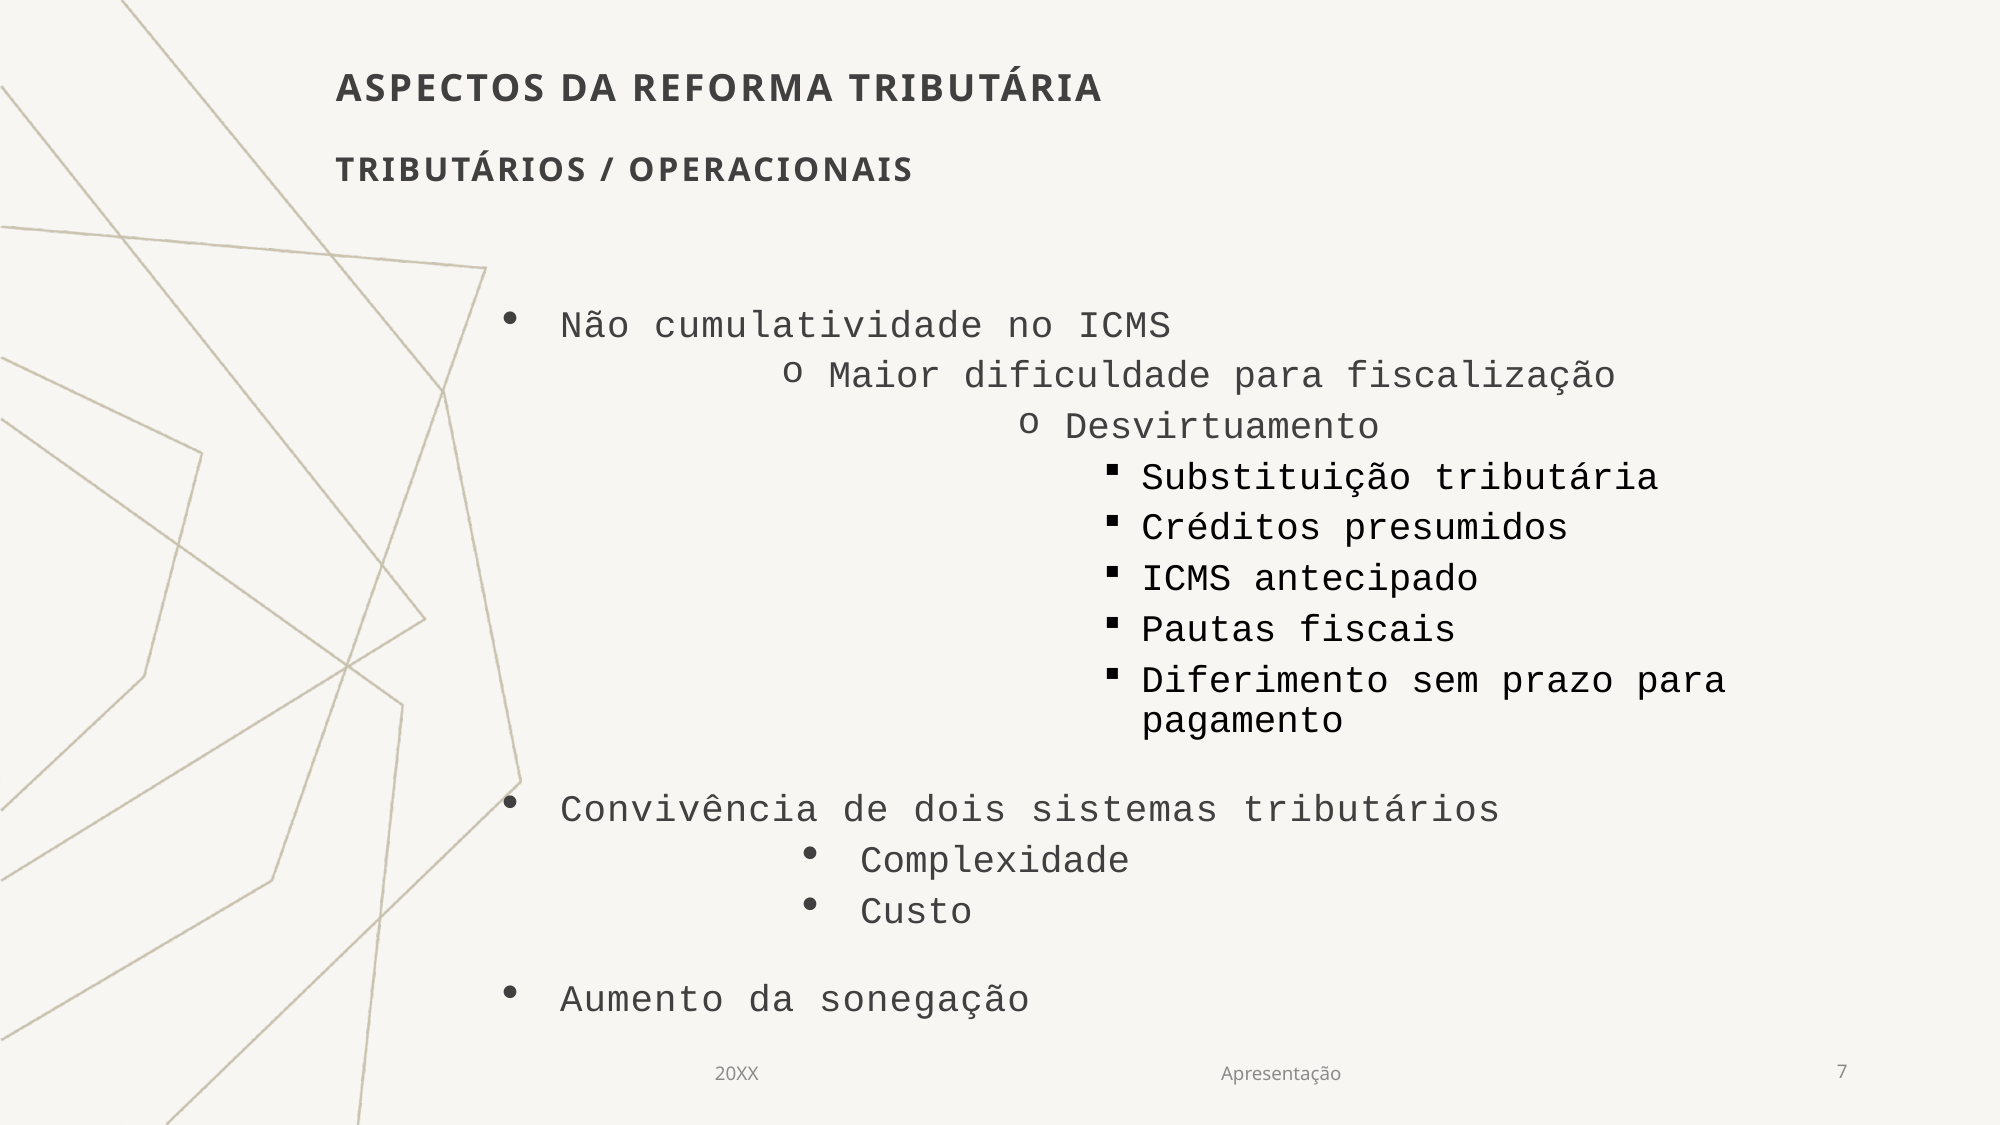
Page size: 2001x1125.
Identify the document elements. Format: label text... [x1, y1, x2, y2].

slide_number 7 [1571, 1042, 1863, 1103]
footer Apresentação [1062, 1042, 1500, 1103]
text_box Não cumulatividade no ICMS Maior dificuldade para fiscalização Desvirtuamento Substituição tributária Créditos presumidos ICMS antecipado Pautas fiscais Diferimento sem prazo para pagamento Convivência de dois sistemas tributários Complexidade Custo Aumento da sonegação [488, 269, 1834, 1008]
text_box Tributários / Operacionais [320, 117, 979, 196]
text_box Aspectos da reforma tributária [320, 43, 1162, 118]
picture [0, 0, 522, 1125]
slide_number 20XX [699, 1042, 992, 1103]
